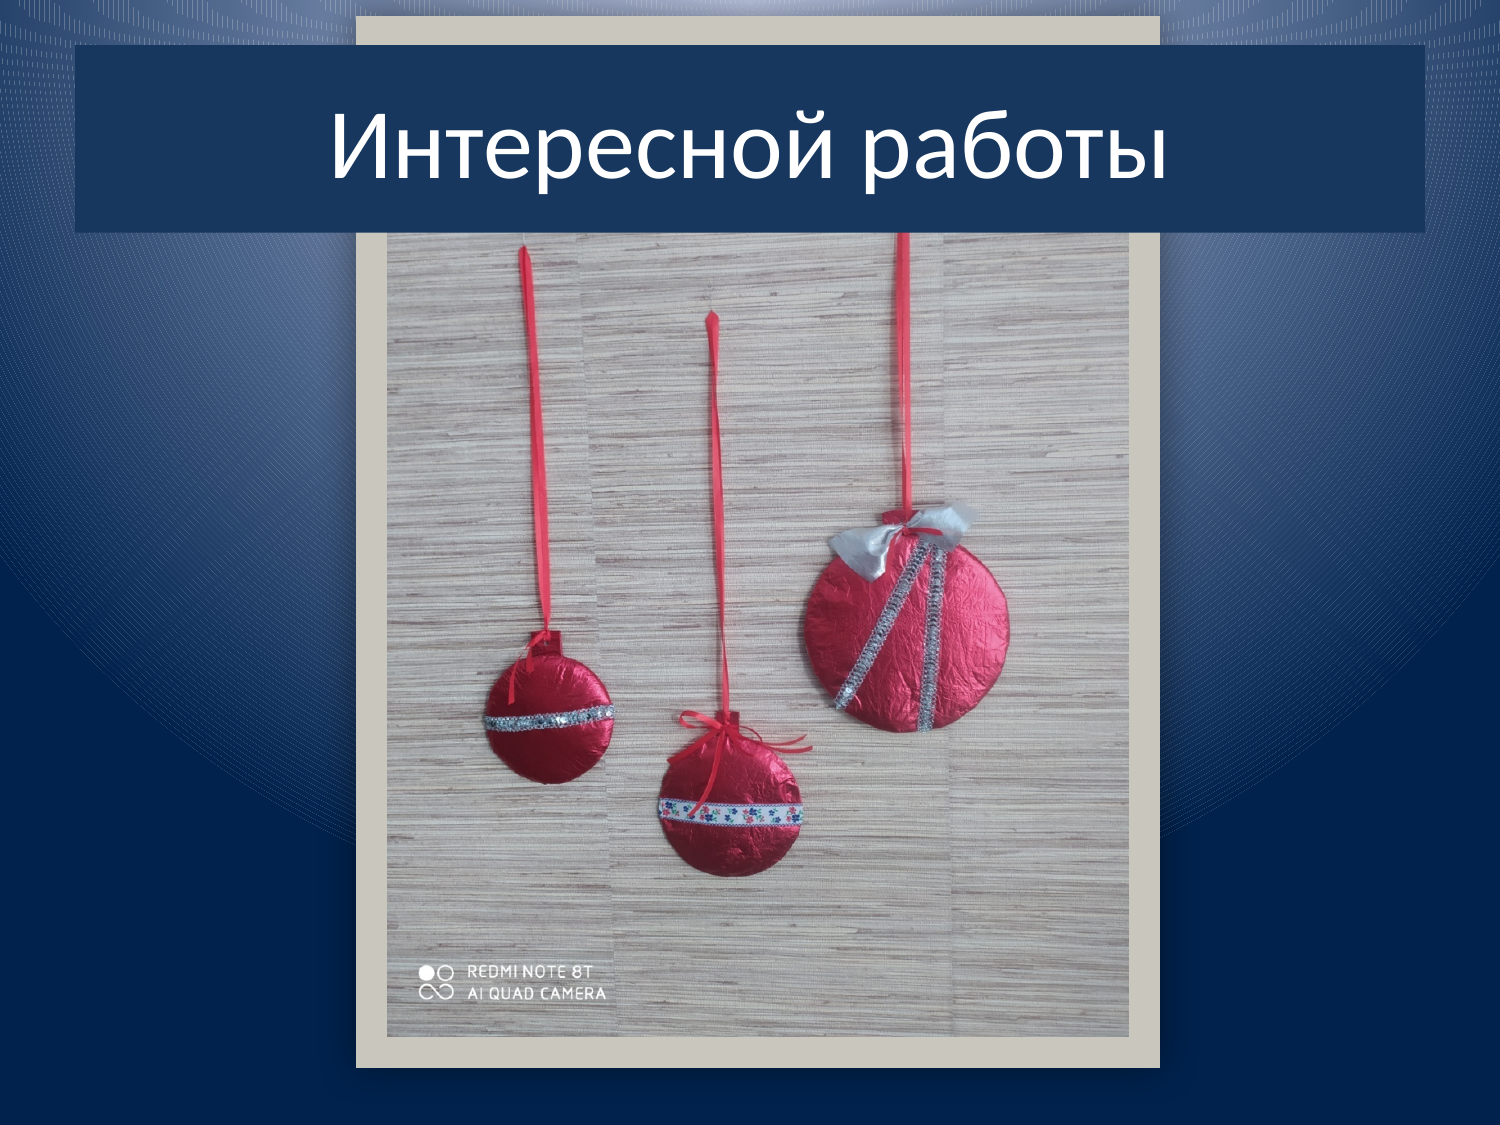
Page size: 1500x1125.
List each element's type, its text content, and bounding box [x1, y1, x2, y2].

picture [387, 914, 1129, 1036]
title Интересной работы [75, 45, 1425, 233]
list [262, 170, 1254, 914]
